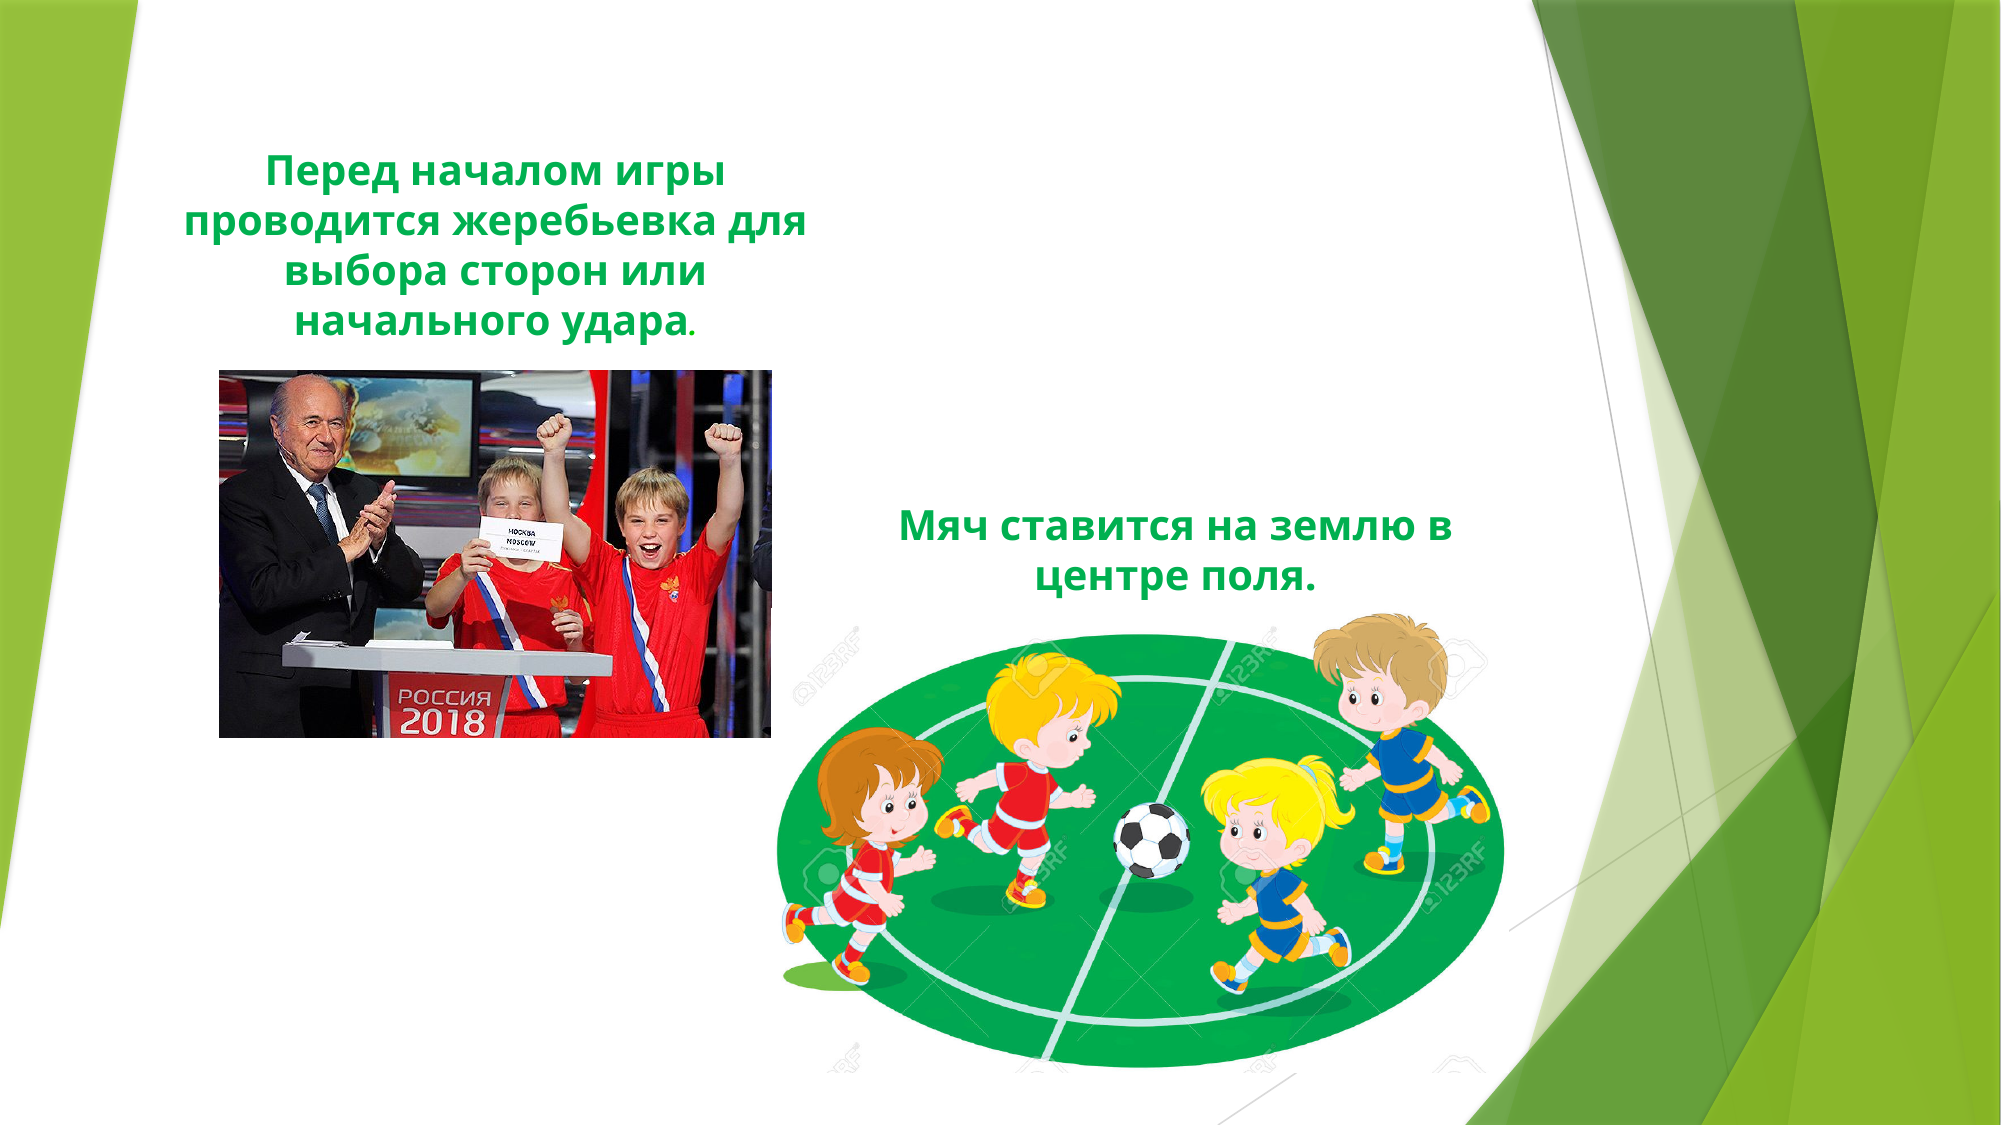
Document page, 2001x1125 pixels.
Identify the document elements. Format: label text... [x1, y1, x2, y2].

title Перед началом игры проводится жеребьевка для выбора сторон или начального удара. [162, 78, 829, 352]
text_box Мяч ставится на землю в центре поля. [842, 451, 1509, 607]
picture [219, 369, 1509, 1074]
